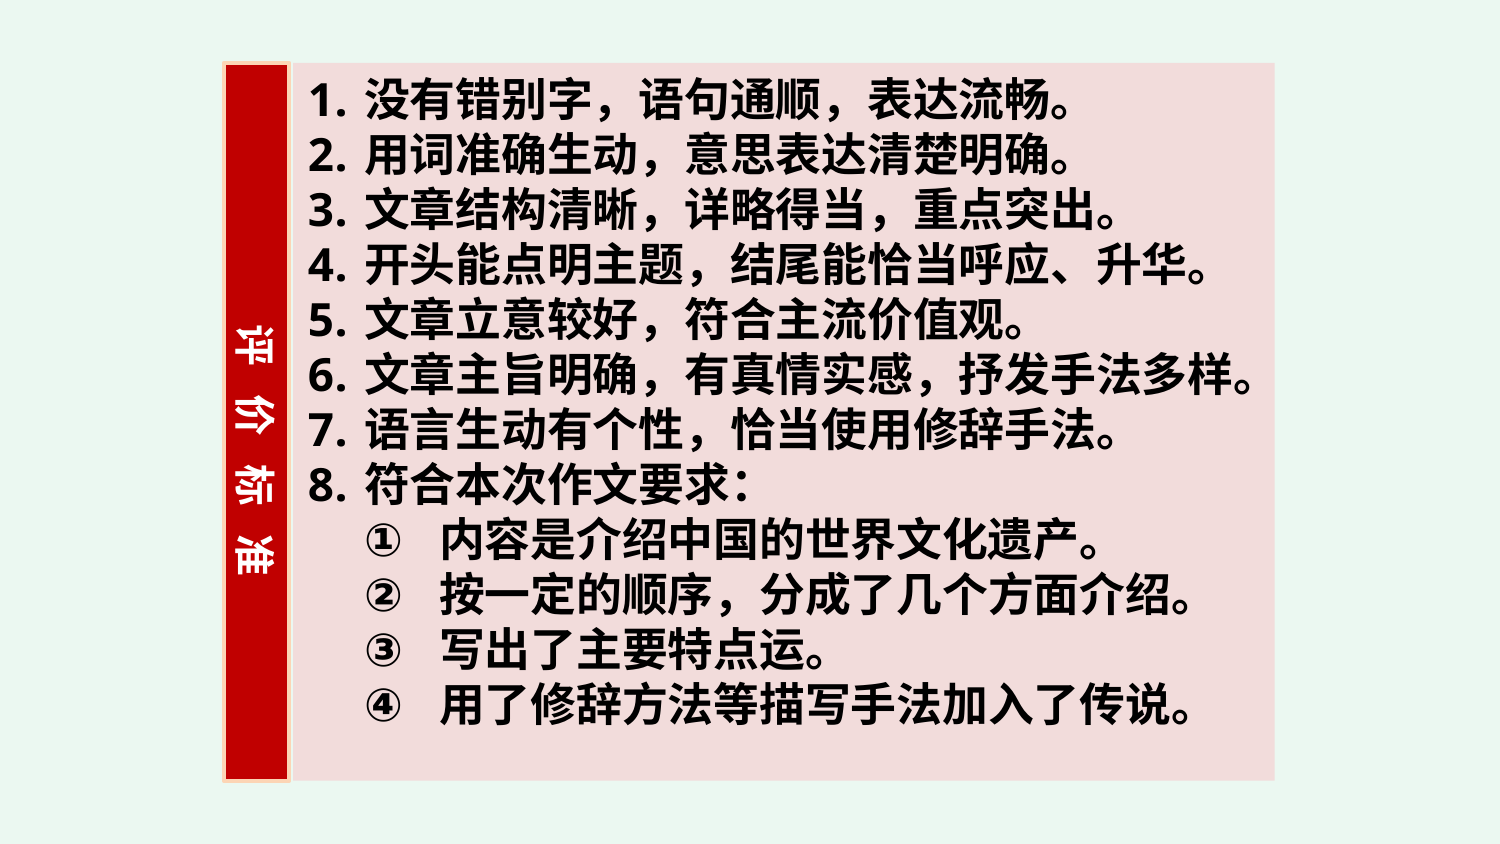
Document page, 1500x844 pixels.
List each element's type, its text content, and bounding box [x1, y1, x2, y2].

text_box 评 价 标 准 [222, 61, 291, 783]
text_box 没有错别字，语句通顺，表达流畅。 用词准确生动，意思表达清楚明确。 文章结构清晰，详略得当，重点突出。 开头能点明主题，结尾能恰当呼应、升华。 文章立意较好，符合主流价值观。 文章主旨明确，有真情实感，抒发手法多样。 语言生动有个性，恰当使用修辞手法。 符合本次作文要求： 内容是介绍中国的世界文化遗产。 按一定的顺序，分成了几个方面介绍。 写出了主要特点运。 用了修辞方法等描写手法加入了传说。 [293, 62, 1275, 781]
